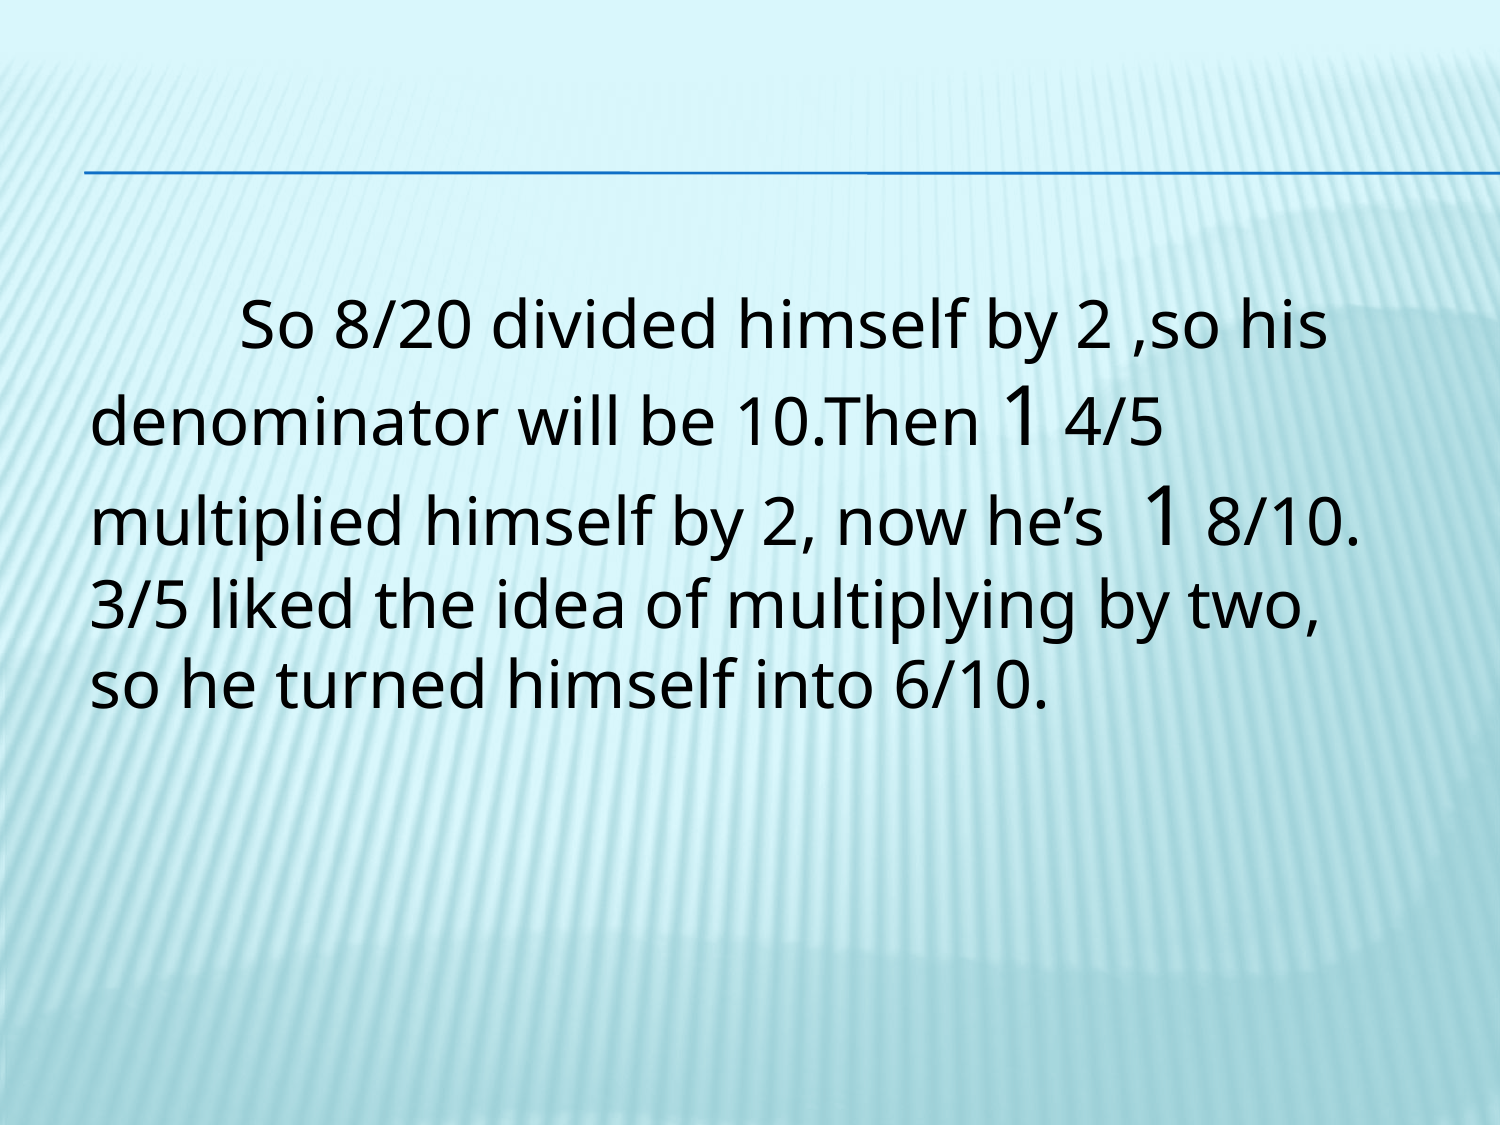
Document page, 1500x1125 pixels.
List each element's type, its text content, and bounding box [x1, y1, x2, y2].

text_box So 8/20 divided himself by 2 ,so his denominator will be 10.Then 1 4/5 multiplied himself by 2, now he’s 1 8/10. 3/5 liked the idea of multiplying by two, so he turned himself into 6/10. [75, 274, 1407, 890]
